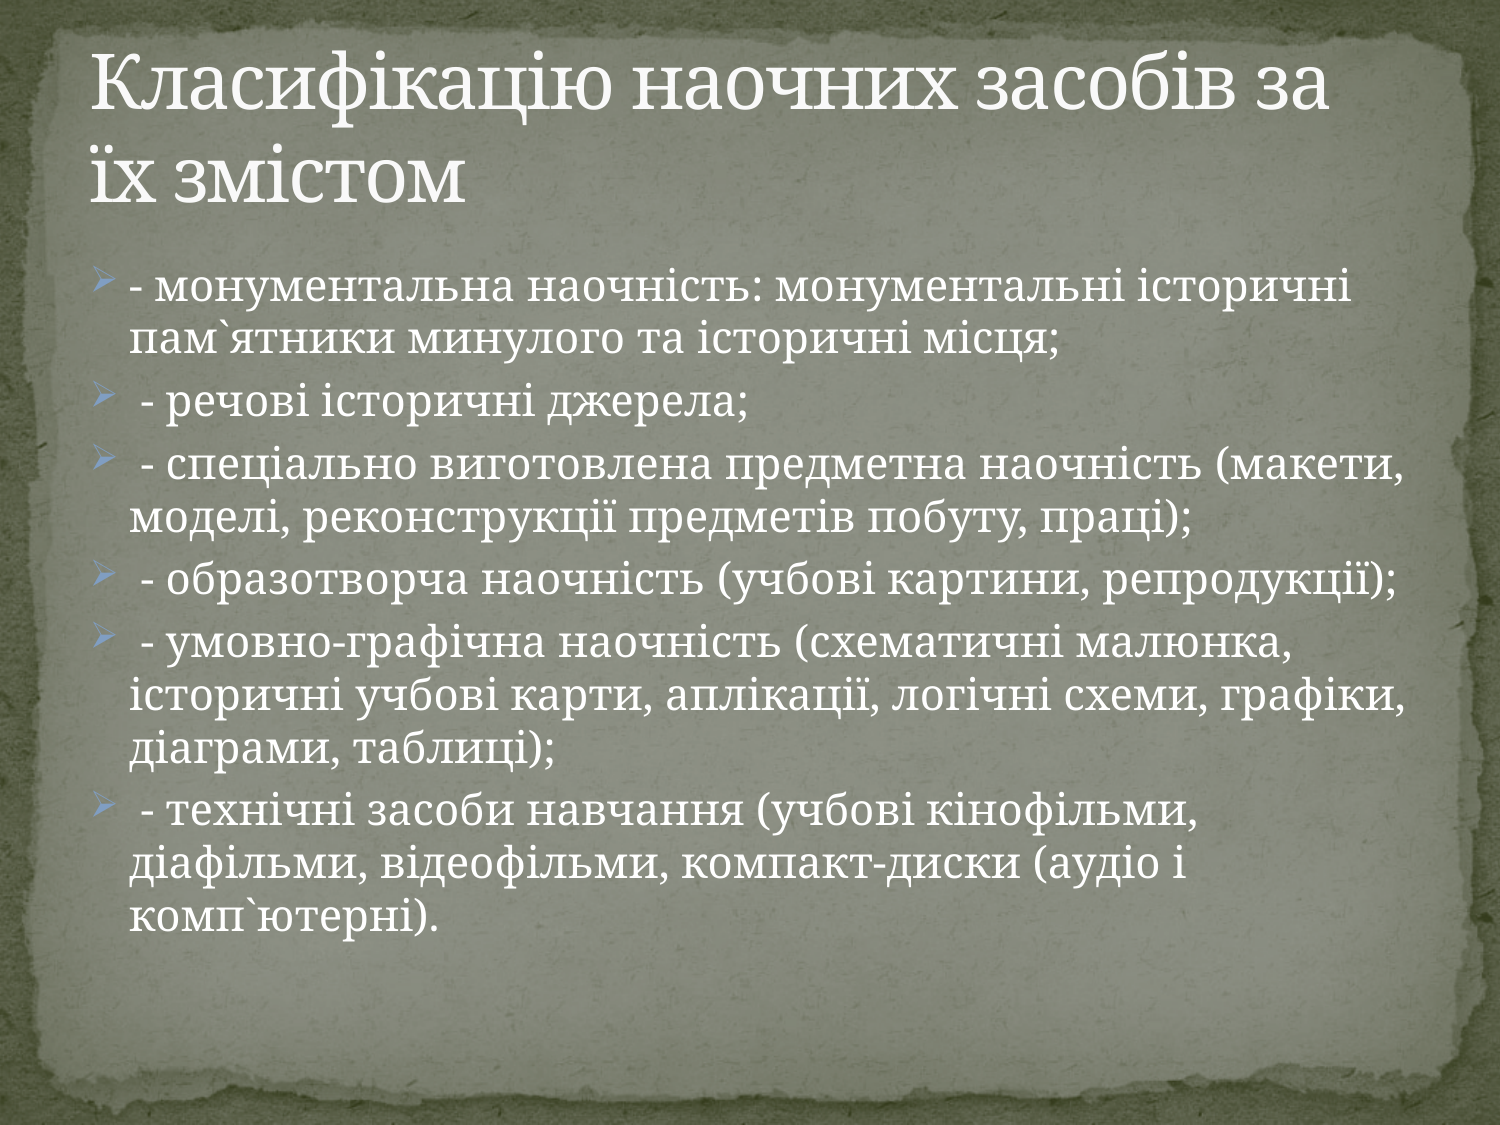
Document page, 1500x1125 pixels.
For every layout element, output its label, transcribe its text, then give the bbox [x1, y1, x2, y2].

title Класифікацію наочних засобів за їх змістом [74, 24, 1425, 225]
list - монументальна наочність: монументальні історичні пам`ятники минулого та історичні місця; - речові історичні джерела; - спеціально виготовлена предметна наочність (макети, моделі, реконструкції предметів побуту, праці); - образотворча наочність (учбові картини, репродукції); - умовно-графічна наочність (схематичні малюнка, історичні учбові карти, аплікації, логічні схеми, графіки, діаграми, таблиці); - технічні засоби навчання (учбові кінофільми, діафільми, відеофільми, компакт-диски (аудіо і комп`ютерні). [75, 249, 1425, 1000]
